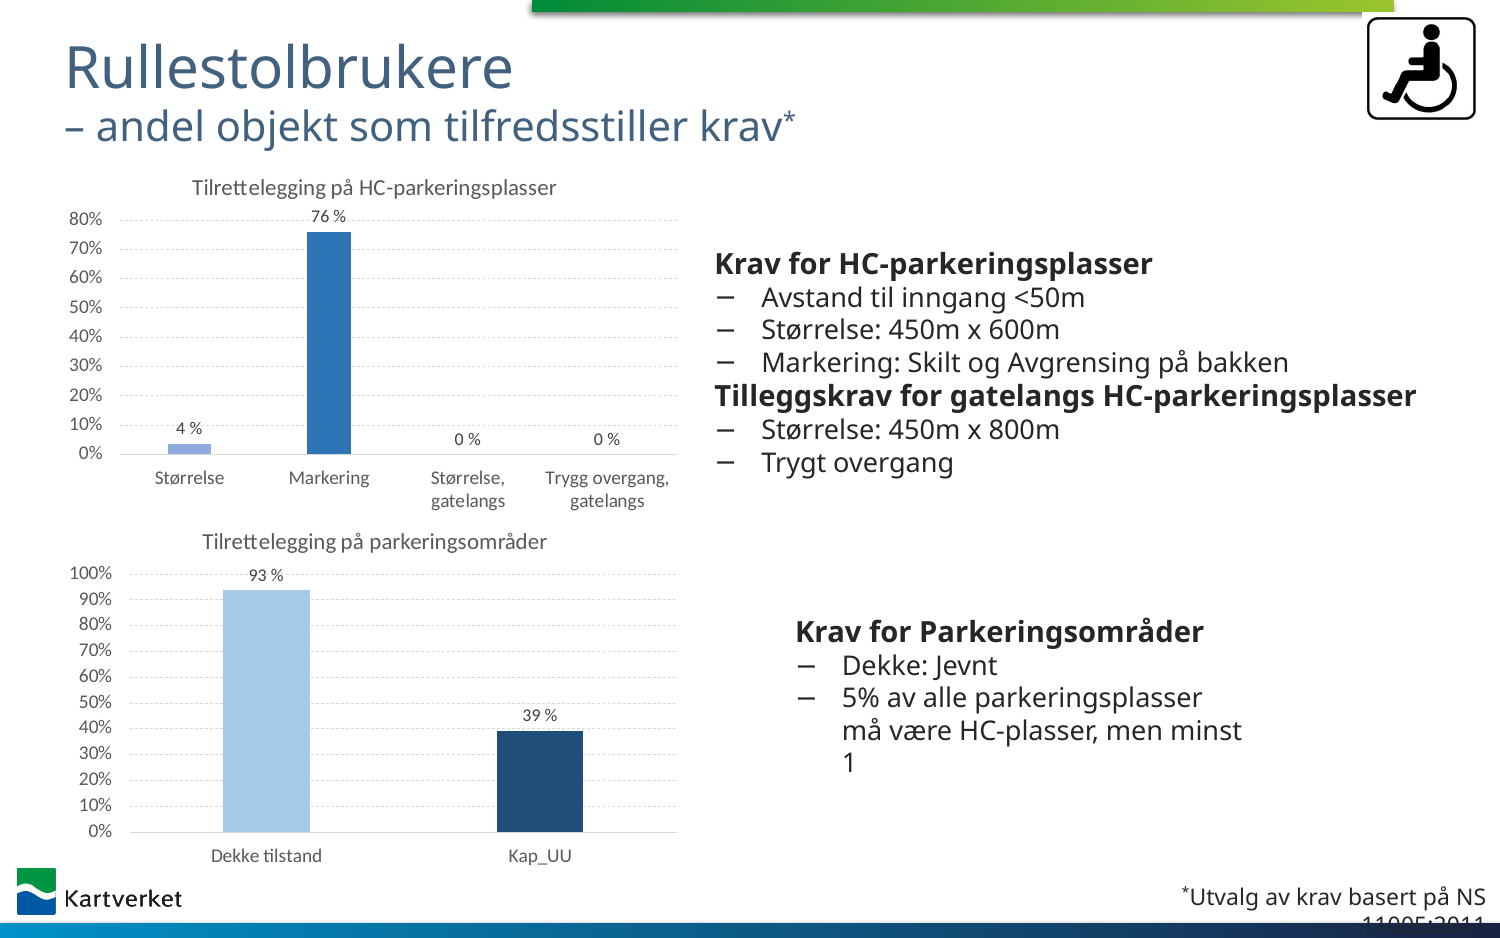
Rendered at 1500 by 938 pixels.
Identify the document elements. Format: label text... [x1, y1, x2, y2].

text_box Krav for Parkeringsområder Dekke: Jevnt 5% av alle parkeringsplasser må være HC-plasser, men minst 1 [780, 605, 1261, 786]
picture [62, 520, 688, 874]
text_box Krav for HC-parkeringsplasser Avstand til inngang <50m Størrelse: 450m x 600m Markering: Skilt og Avgrensing på bakken Tilleggskrav for gatelangs HC-parkeringsplasser Størrelse: 450m x 800m Trygt overgang [699, 237, 1433, 485]
picture [62, 166, 688, 519]
text_box Rullestolbrukere – andel objekt som tilfredsstiller krav* [49, 25, 1431, 158]
text_box *Utvalg av krav basert på NS 11005:2011 [1068, 873, 1500, 938]
picture [1362, 12, 1481, 126]
